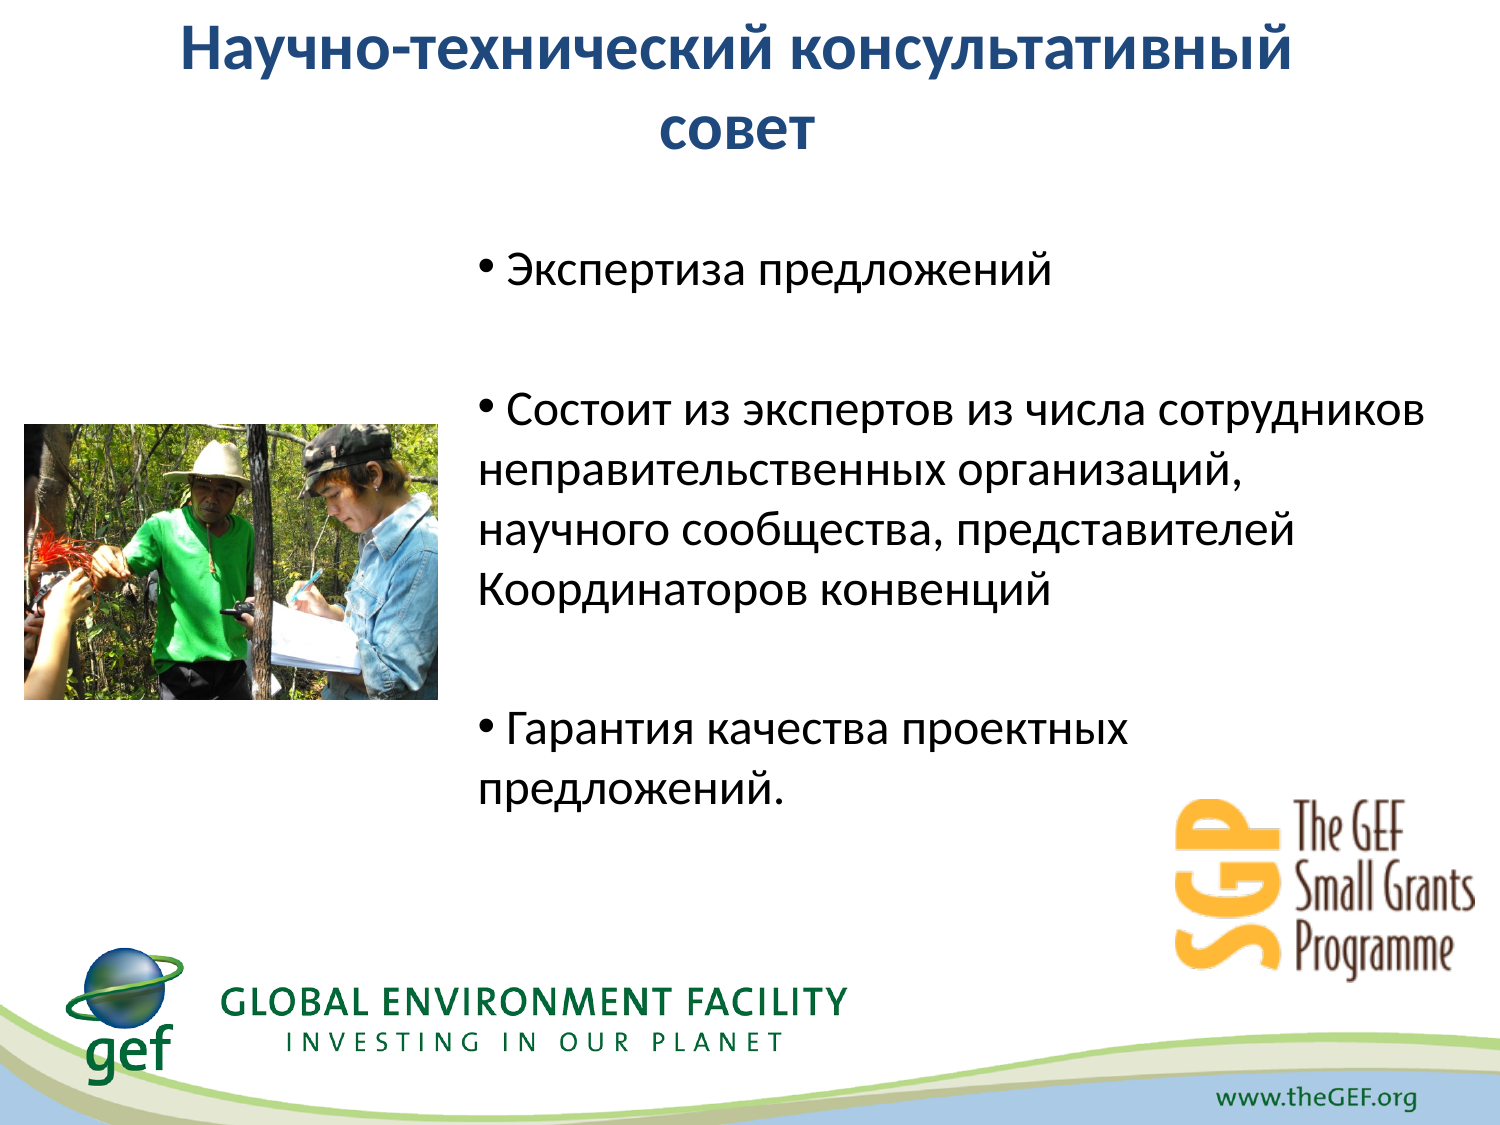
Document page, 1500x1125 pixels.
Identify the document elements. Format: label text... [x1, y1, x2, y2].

list Экспертиза предложений Состоит из экспертов из числа сотрудников неправительственных организаций, научного сообщества, представителей Координаторов конвенций Гарантия качества проектных предложений. [462, 187, 1450, 955]
picture [0, 799, 1500, 1125]
title Научно-технический консультативный совет [99, 24, 1375, 171]
picture [24, 424, 438, 701]
